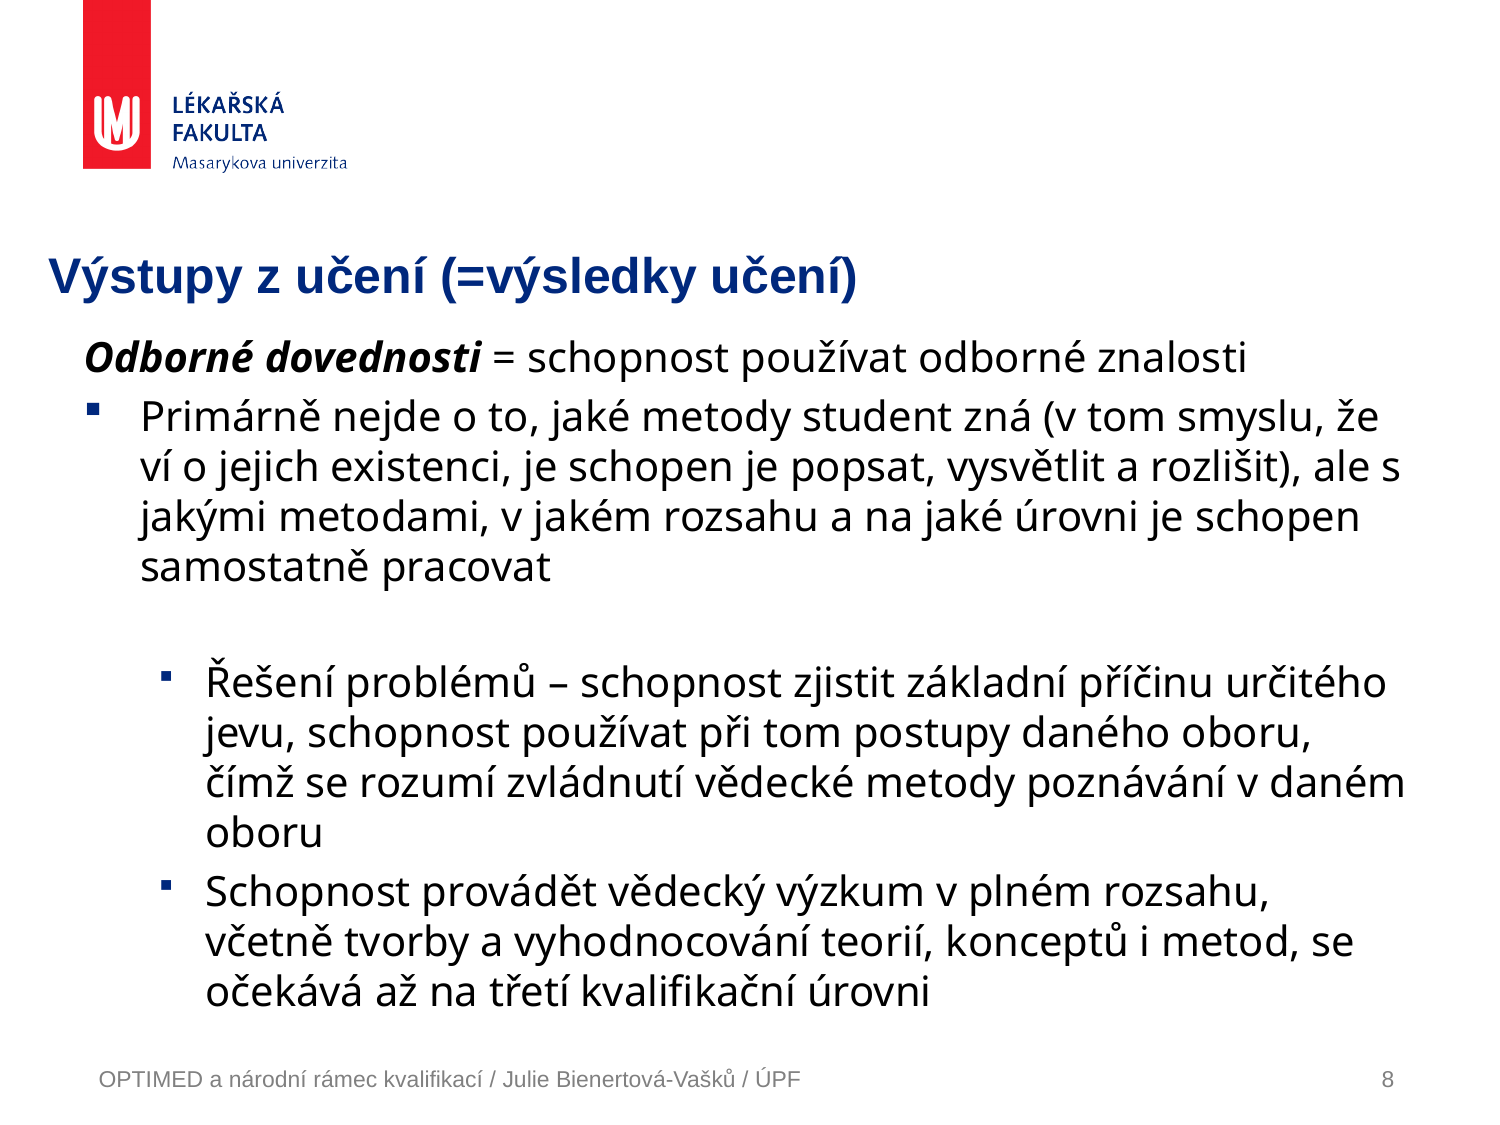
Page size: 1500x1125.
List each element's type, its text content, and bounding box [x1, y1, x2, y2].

title Výstupy z učení (=výsledky učení) [48, 204, 1500, 311]
footer OPTIMED a národní rámec kvalifikací / Julie Bienertová-Vašků / ÚPF [83, 1046, 1104, 1100]
slide_number 8 [1125, 1046, 1410, 1100]
picture [83, 0, 533, 180]
list Odborné dovednosti = schopnost používat odborné znalosti Primárně nejde o to, jaké metody student zná (v tom smyslu, že ví o jejich existenci, je schopen je popsat, vysvětlit a rozlišit), ale s jakými metodami, v jakém rozsahu a na jaké úrovni je schopen samostatně pracovat Řešení problémů – schopnost zjistit základní příčinu určitého jevu, schopnost používat při tom postupy daného oboru, čímž se rozumí zvládnutí vědecké metody poznávání v daném oboru Schopnost provádět vědecký výzkum v plném rozsahu, včetně tvorby a vyhodnocování teorií, konceptů i metod, se očekává až na třetí kvalifikační úrovni [83, 331, 1410, 1006]
